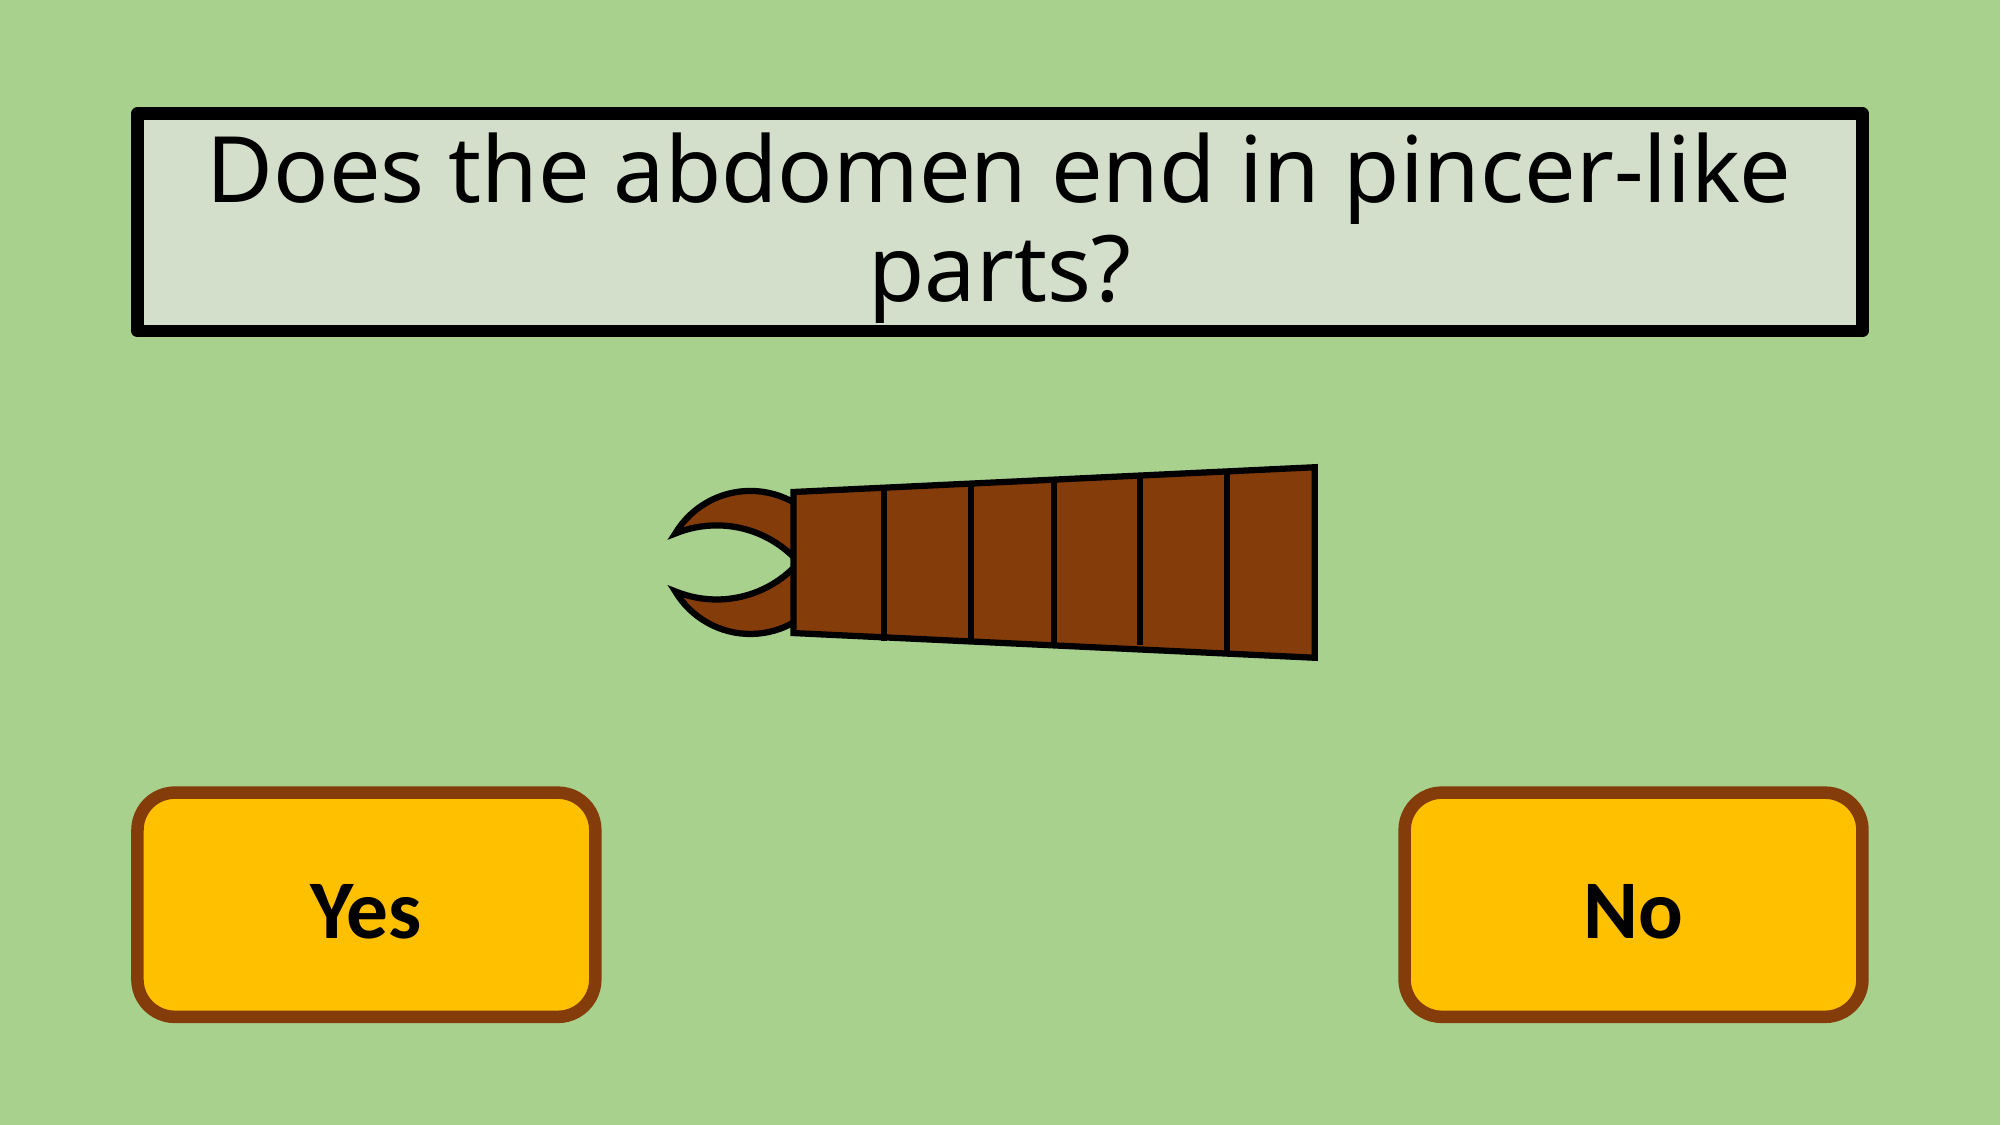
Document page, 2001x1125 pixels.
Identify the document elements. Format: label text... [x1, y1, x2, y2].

title Does the abdomen end in pincer-like parts? [137, 113, 1863, 331]
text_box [685, 467, 1315, 658]
text_box No [1403, 791, 1864, 1018]
text_box Yes [136, 791, 597, 1018]
